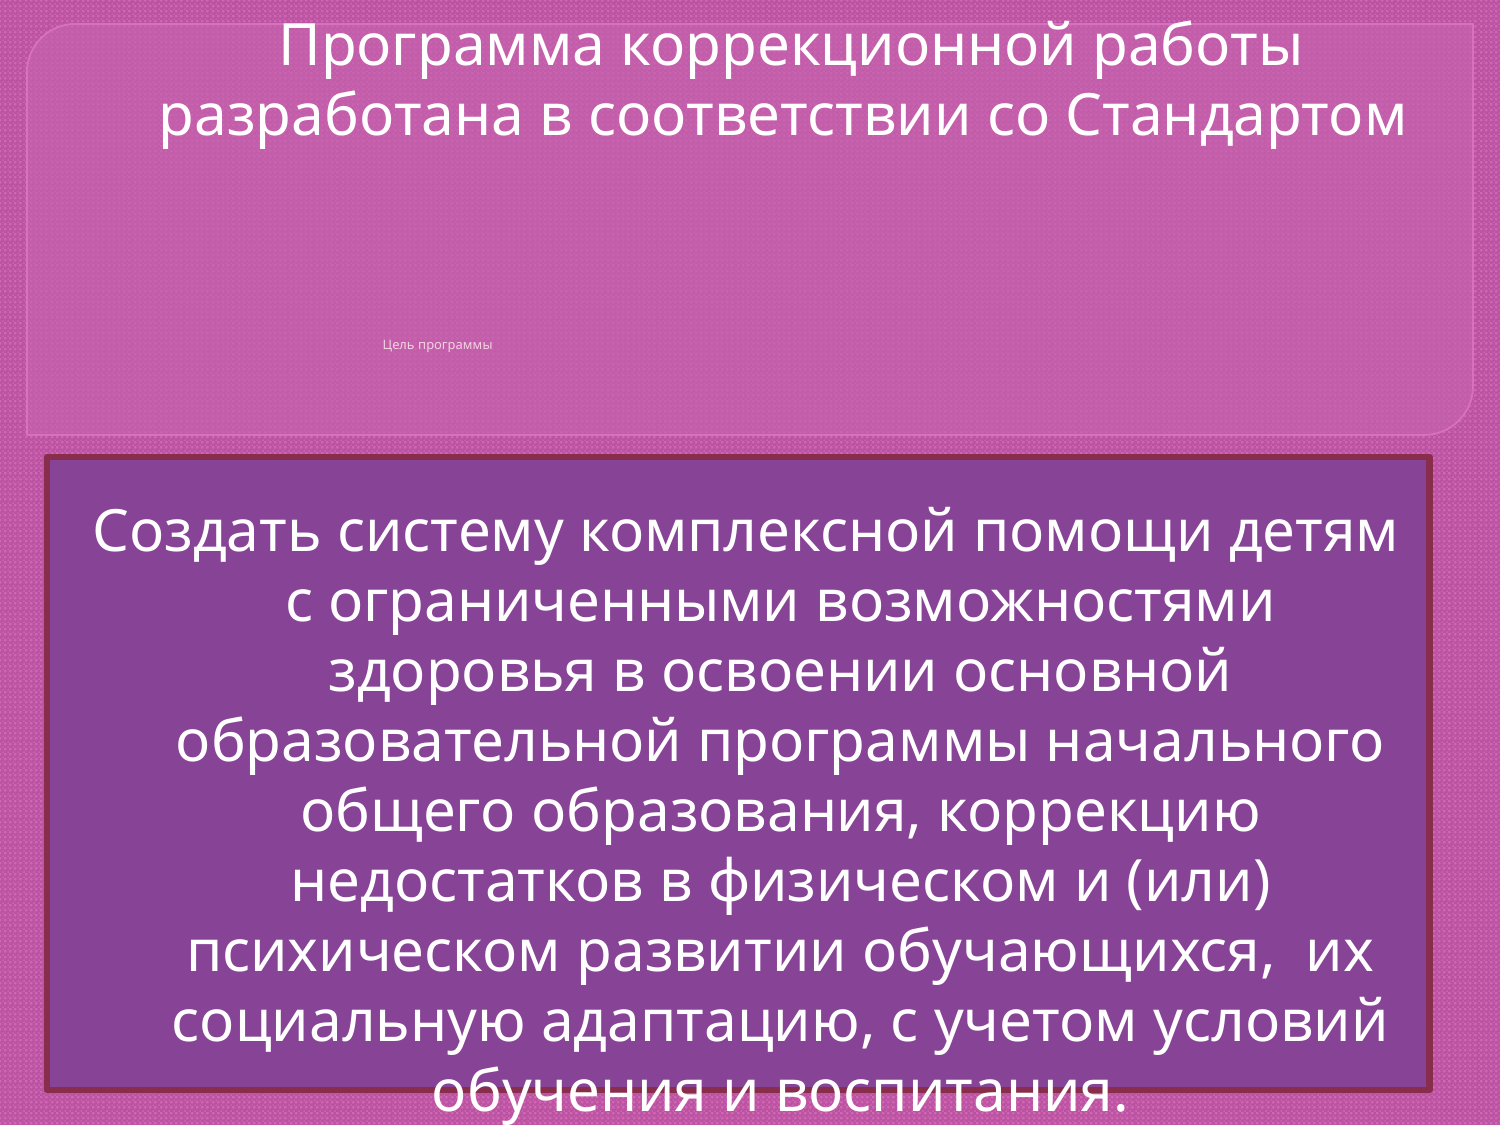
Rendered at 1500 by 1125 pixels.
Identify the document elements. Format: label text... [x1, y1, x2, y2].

title Цель программы [375, 281, 1137, 360]
text_box Программа коррекционной работы разработана в соответствии со Стандартом [82, 0, 1500, 245]
text_box Создать систему комплексной помощи детям с ограниченными возможностями здоровья в освоении основной образовательной программы начального общего образования, коррекцию недостатков в физическом и (или) психическом развитии обучающихся, их социальную адаптацию, с учетом условий обучения и воспитания. [44, 454, 1433, 1093]
